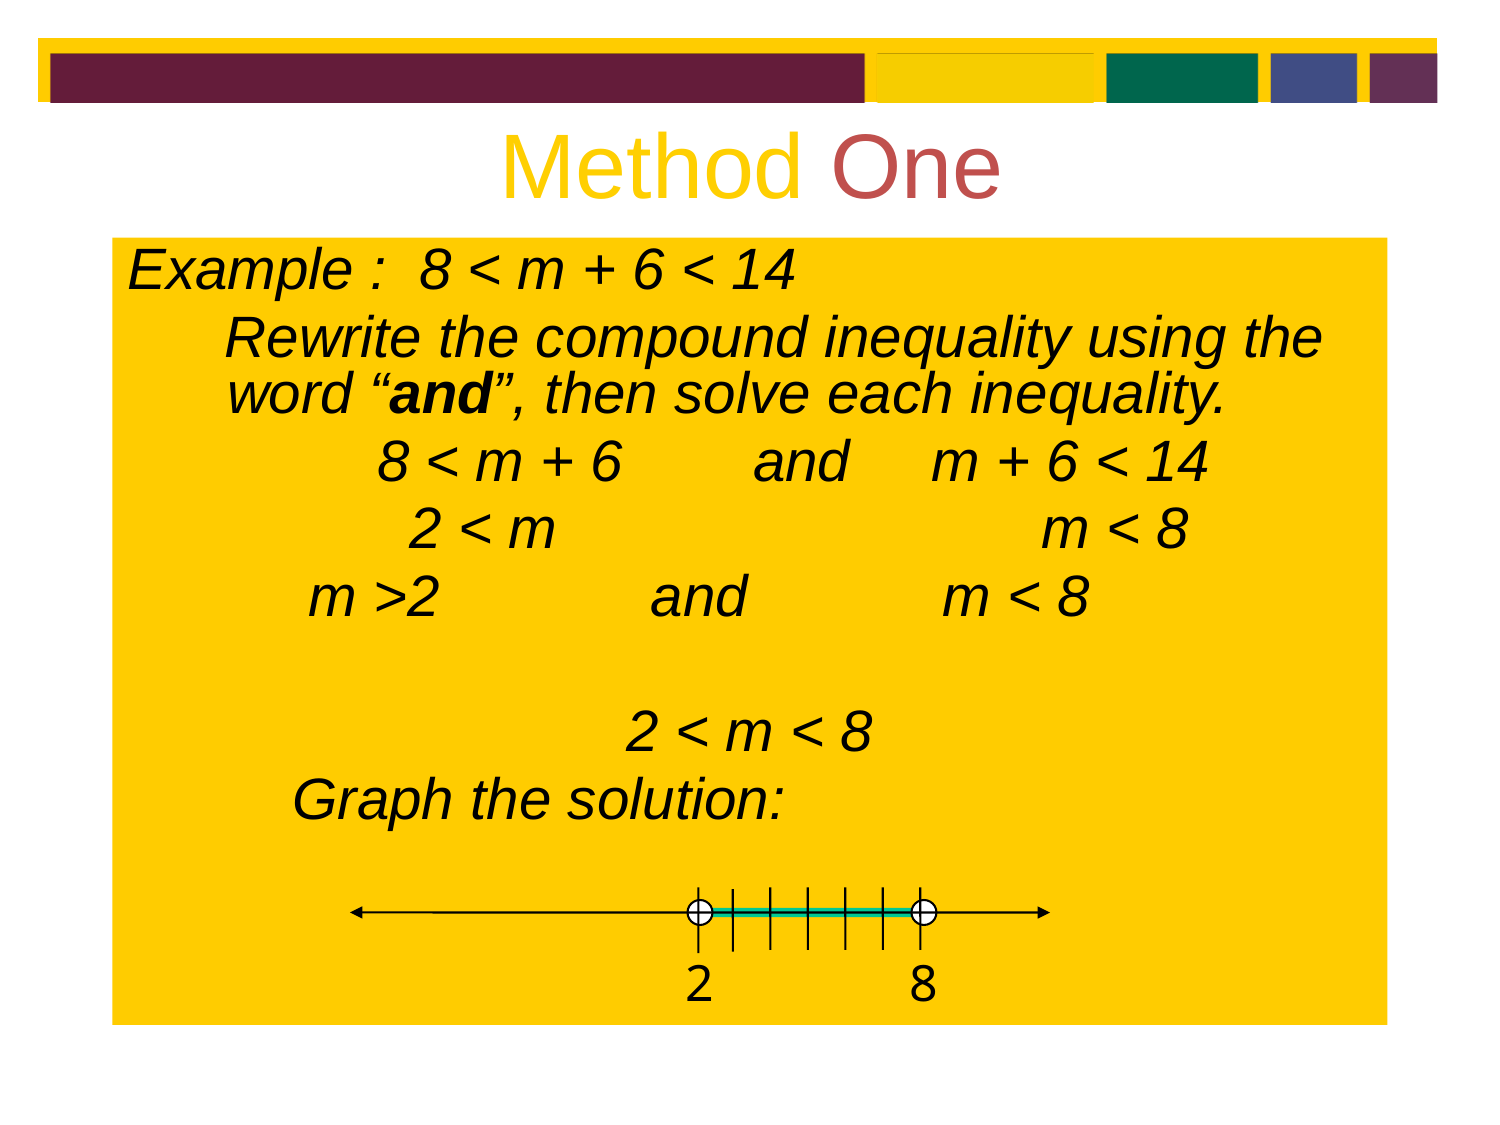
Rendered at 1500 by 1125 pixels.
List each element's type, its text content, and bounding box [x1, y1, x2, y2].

text_box Method One [112, 111, 1391, 275]
picture [37, 37, 1438, 103]
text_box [349, 887, 1051, 1005]
text_box Example : 8 < m + 6 < 14 Rewrite the compound inequality using the word “and”, then solve each inequality. 8 < m + 6 and m + 6 < 14 2 < m m < 8 m >2 and m < 8 2 < m < 8 Graph the solution: [112, 237, 1388, 1025]
